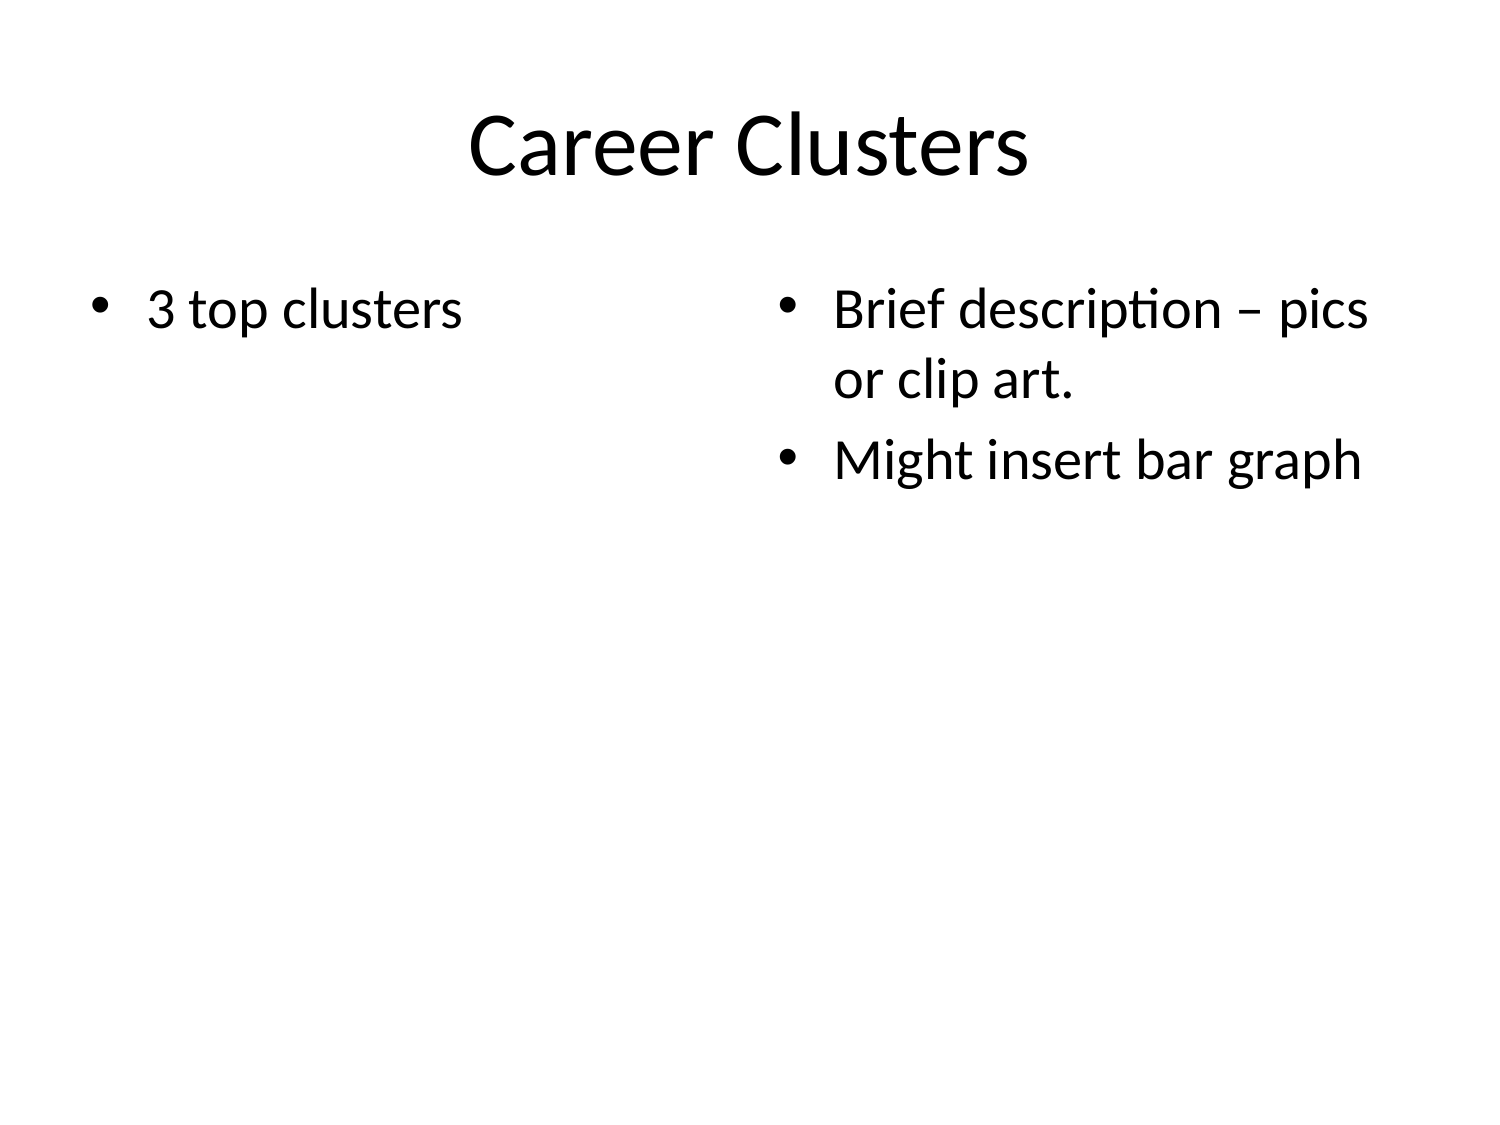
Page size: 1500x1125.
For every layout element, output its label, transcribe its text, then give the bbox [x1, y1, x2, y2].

list Brief description – pics or clip art. Might insert bar graph [762, 262, 1425, 1005]
list 3 top clusters [75, 262, 738, 1005]
title Career Clusters [75, 45, 1425, 233]
